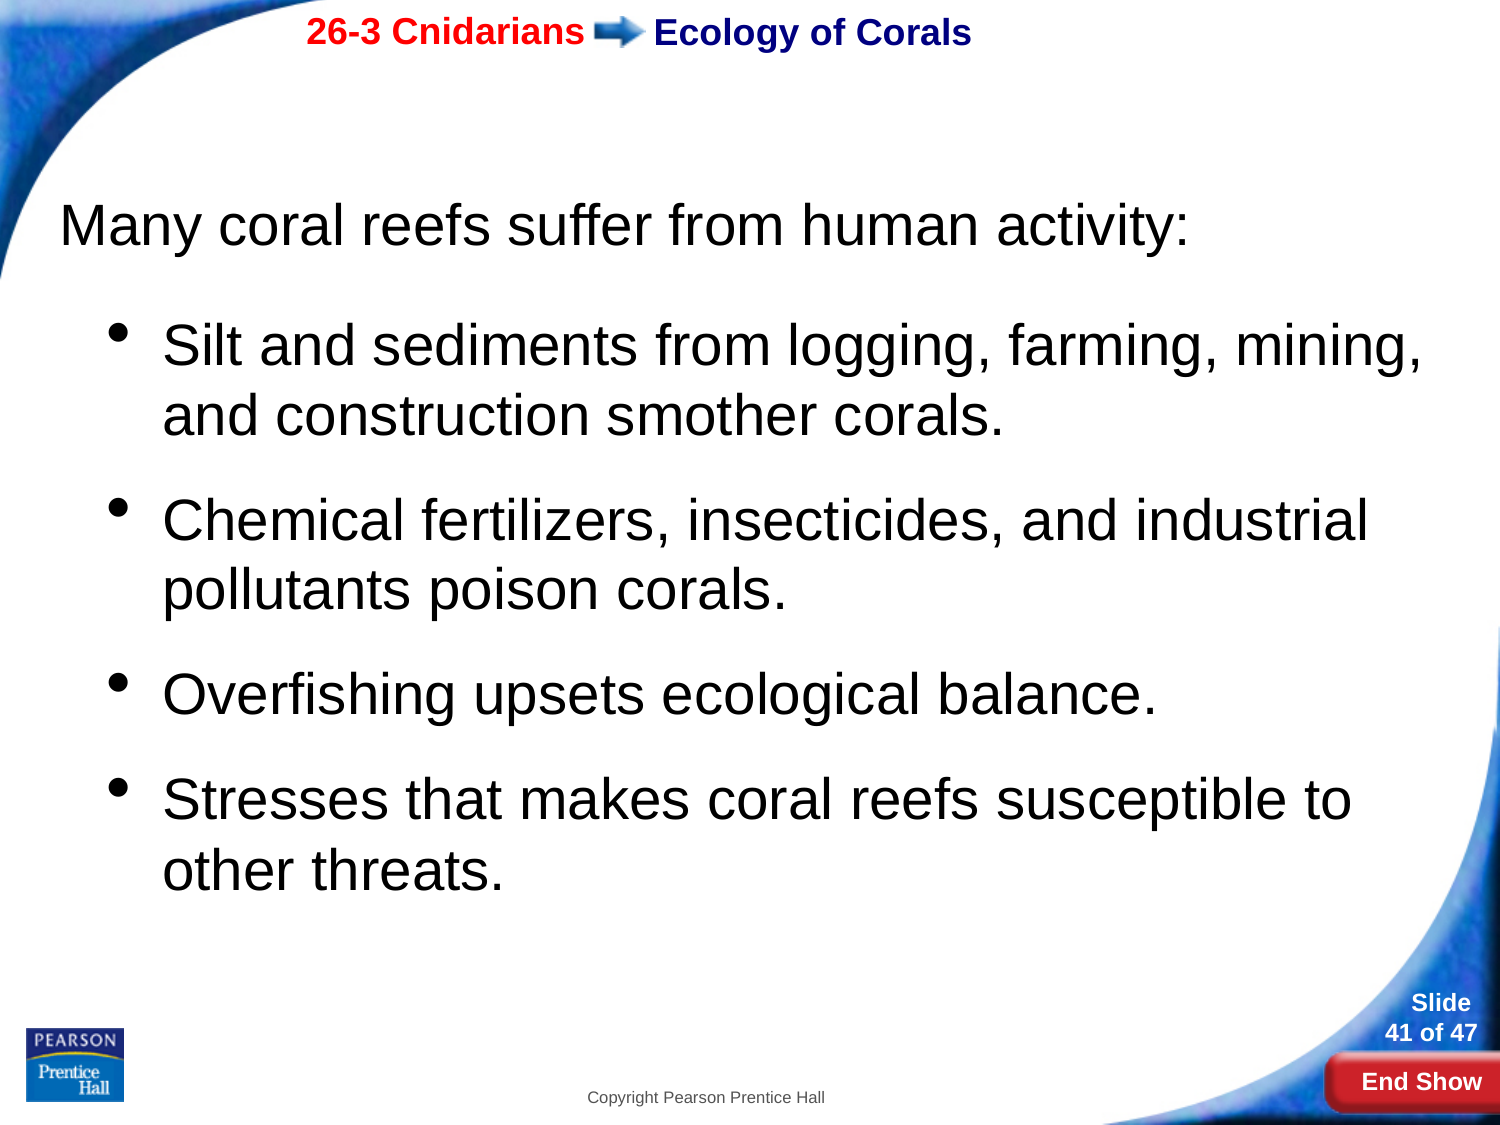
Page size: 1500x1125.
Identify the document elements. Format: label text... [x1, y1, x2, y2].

picture [0, 0, 1500, 1125]
list Many coral reefs suffer from human activity: Silt and sediments from logging, farming, mining, and construction smother corals. Chemical fertilizers, insecticides, and industrial pollutants poison corals. Overfishing upsets ecological balance. Stresses that makes coral reefs susceptible to other threats. [44, 179, 1463, 976]
title Ecology of Corals [638, 0, 1308, 76]
footer Copyright Pearson Prentice Hall [468, 1078, 945, 1105]
